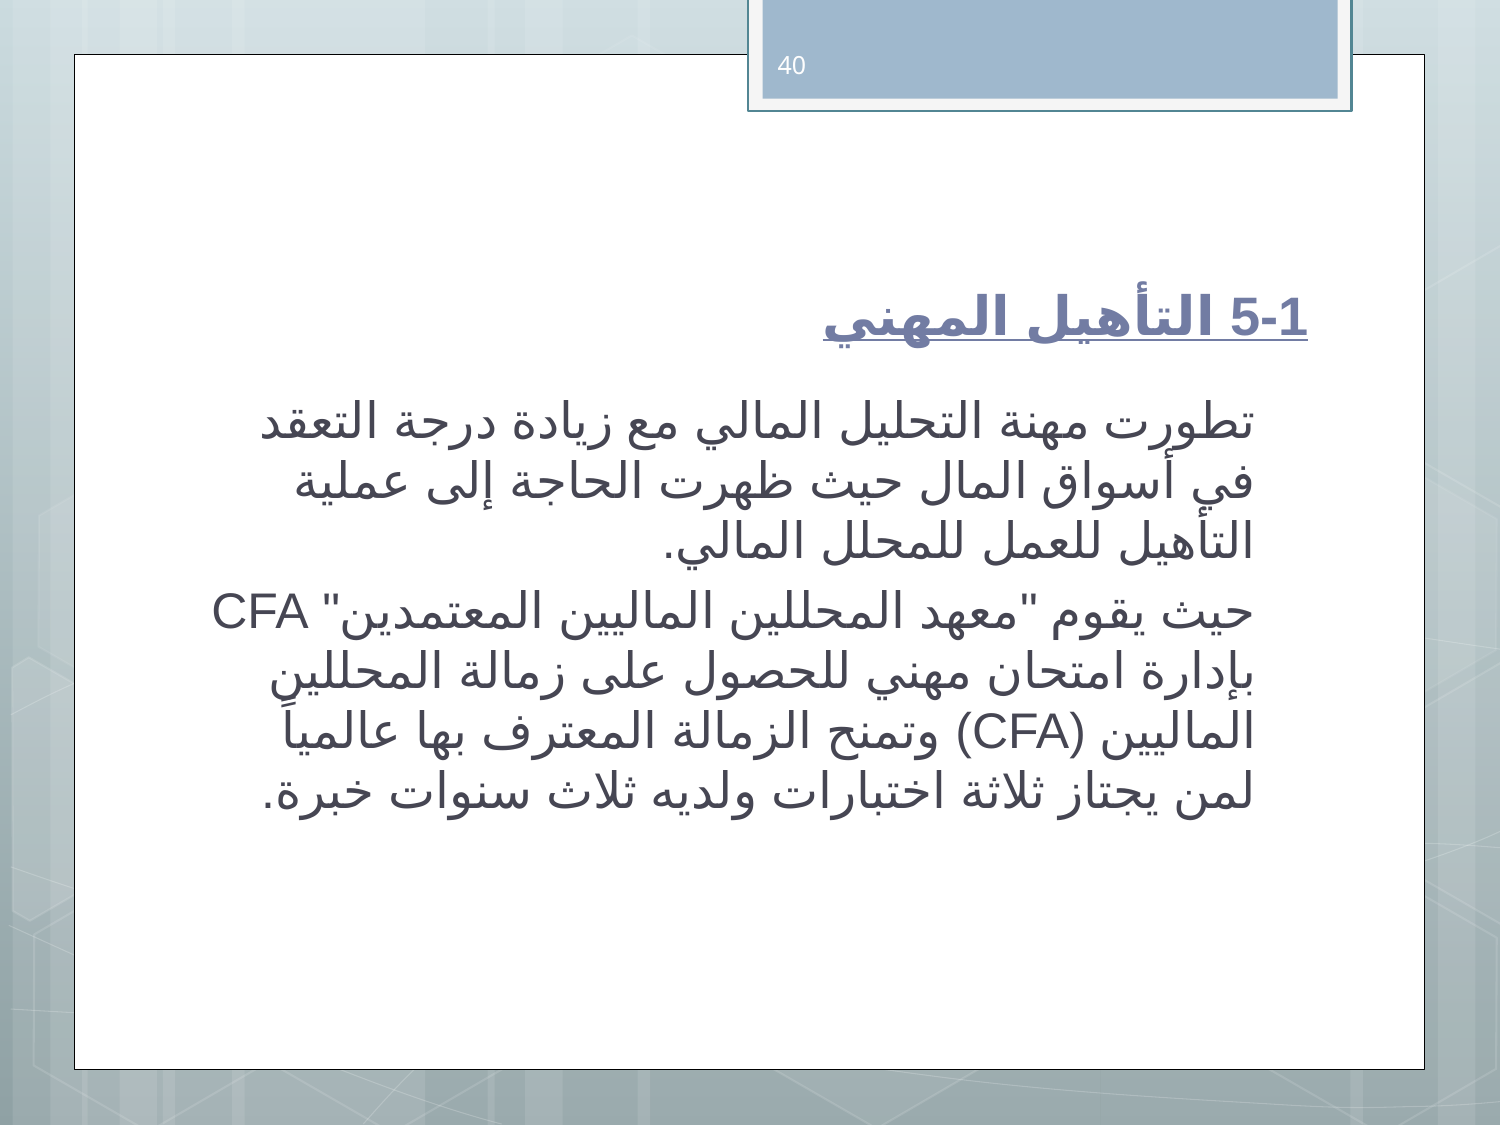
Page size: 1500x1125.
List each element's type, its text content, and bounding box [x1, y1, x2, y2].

title 5-1 التأهيل المهني [171, 243, 1324, 354]
slide_number 40 [762, 36, 982, 97]
list تطورت مهنة التحليل المالي مع زيادة درجة التعقد في أسواق المال حيث ظهرت الحاجة إلى عملية التأهيل للعمل للمحلل المالي. حيث يقوم "معهد المحللين الماليين المعتمدين" CFA بإدارة امتحان مهني للحصول على زمالة المحللين الماليين (CFA) وتمنح الزمالة المعترف بها عالمياً لمن يجتاز ثلاثة اختبارات ولديه ثلاث سنوات خبرة. [171, 381, 1283, 957]
